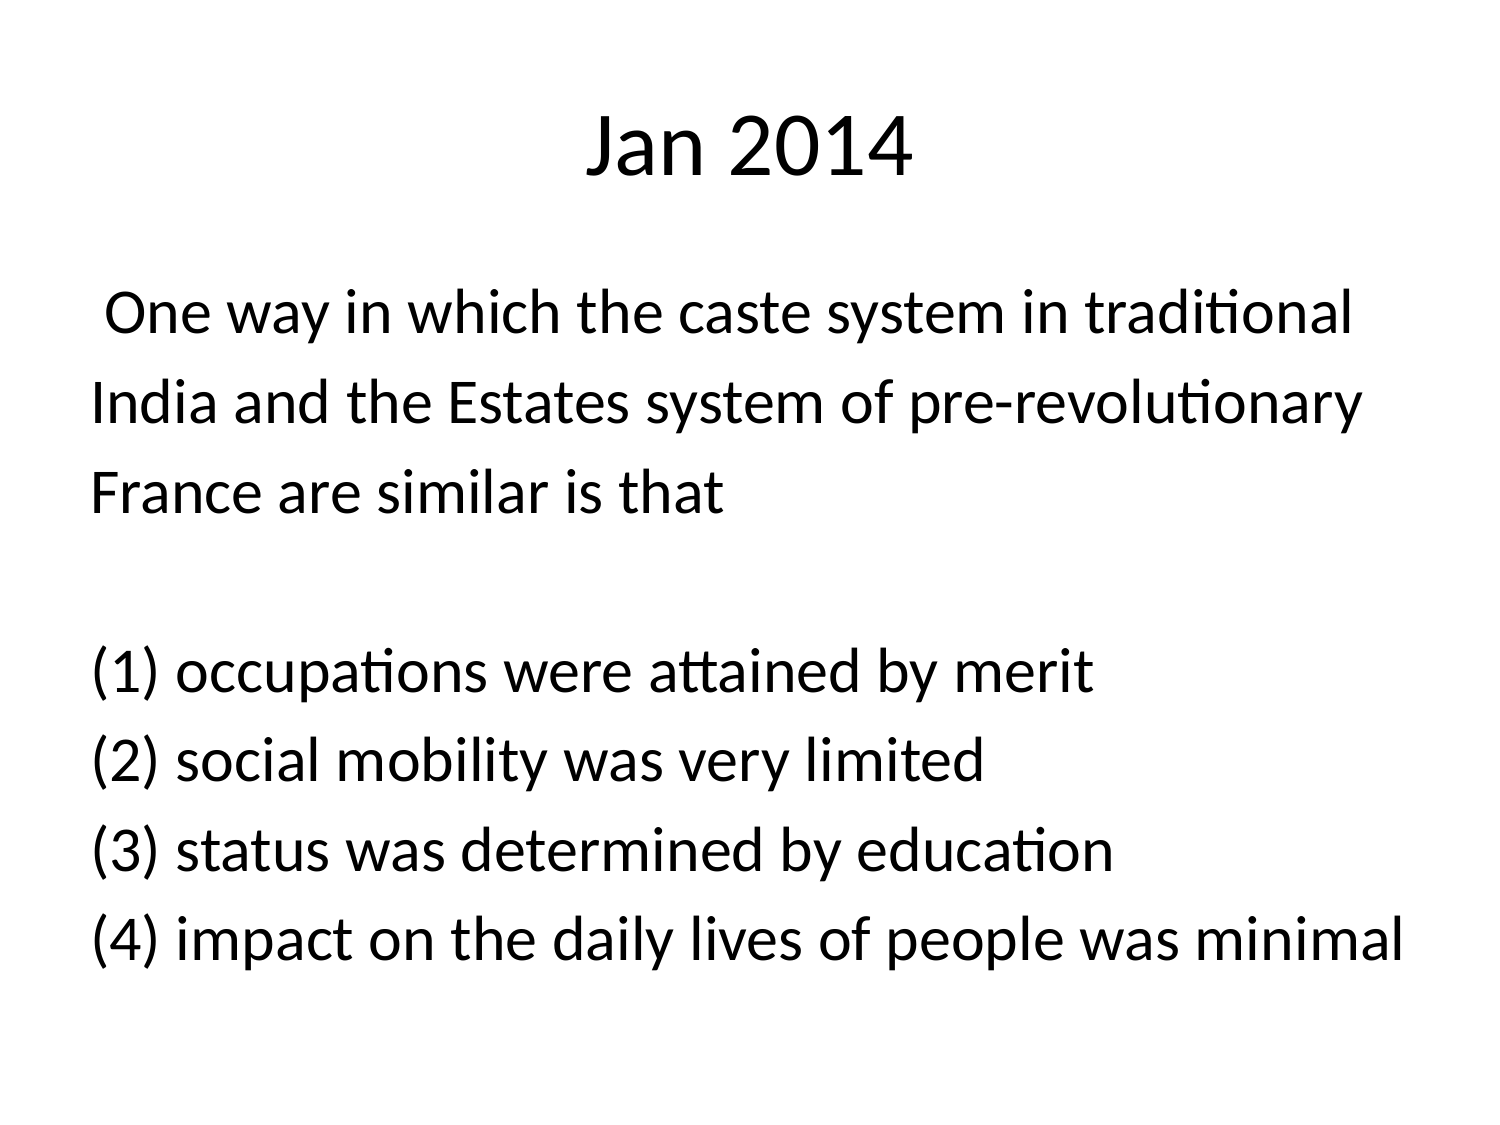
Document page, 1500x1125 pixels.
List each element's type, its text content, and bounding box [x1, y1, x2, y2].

title Jan 2014 [75, 45, 1425, 233]
list One way in which the caste system in traditional India and the Estates system of pre-revolutionary France are similar is that (1) occupations were attained by merit (2) social mobility was very limited (3) status was determined by education (4) impact on the daily lives of people was minimal [75, 262, 1425, 1005]
